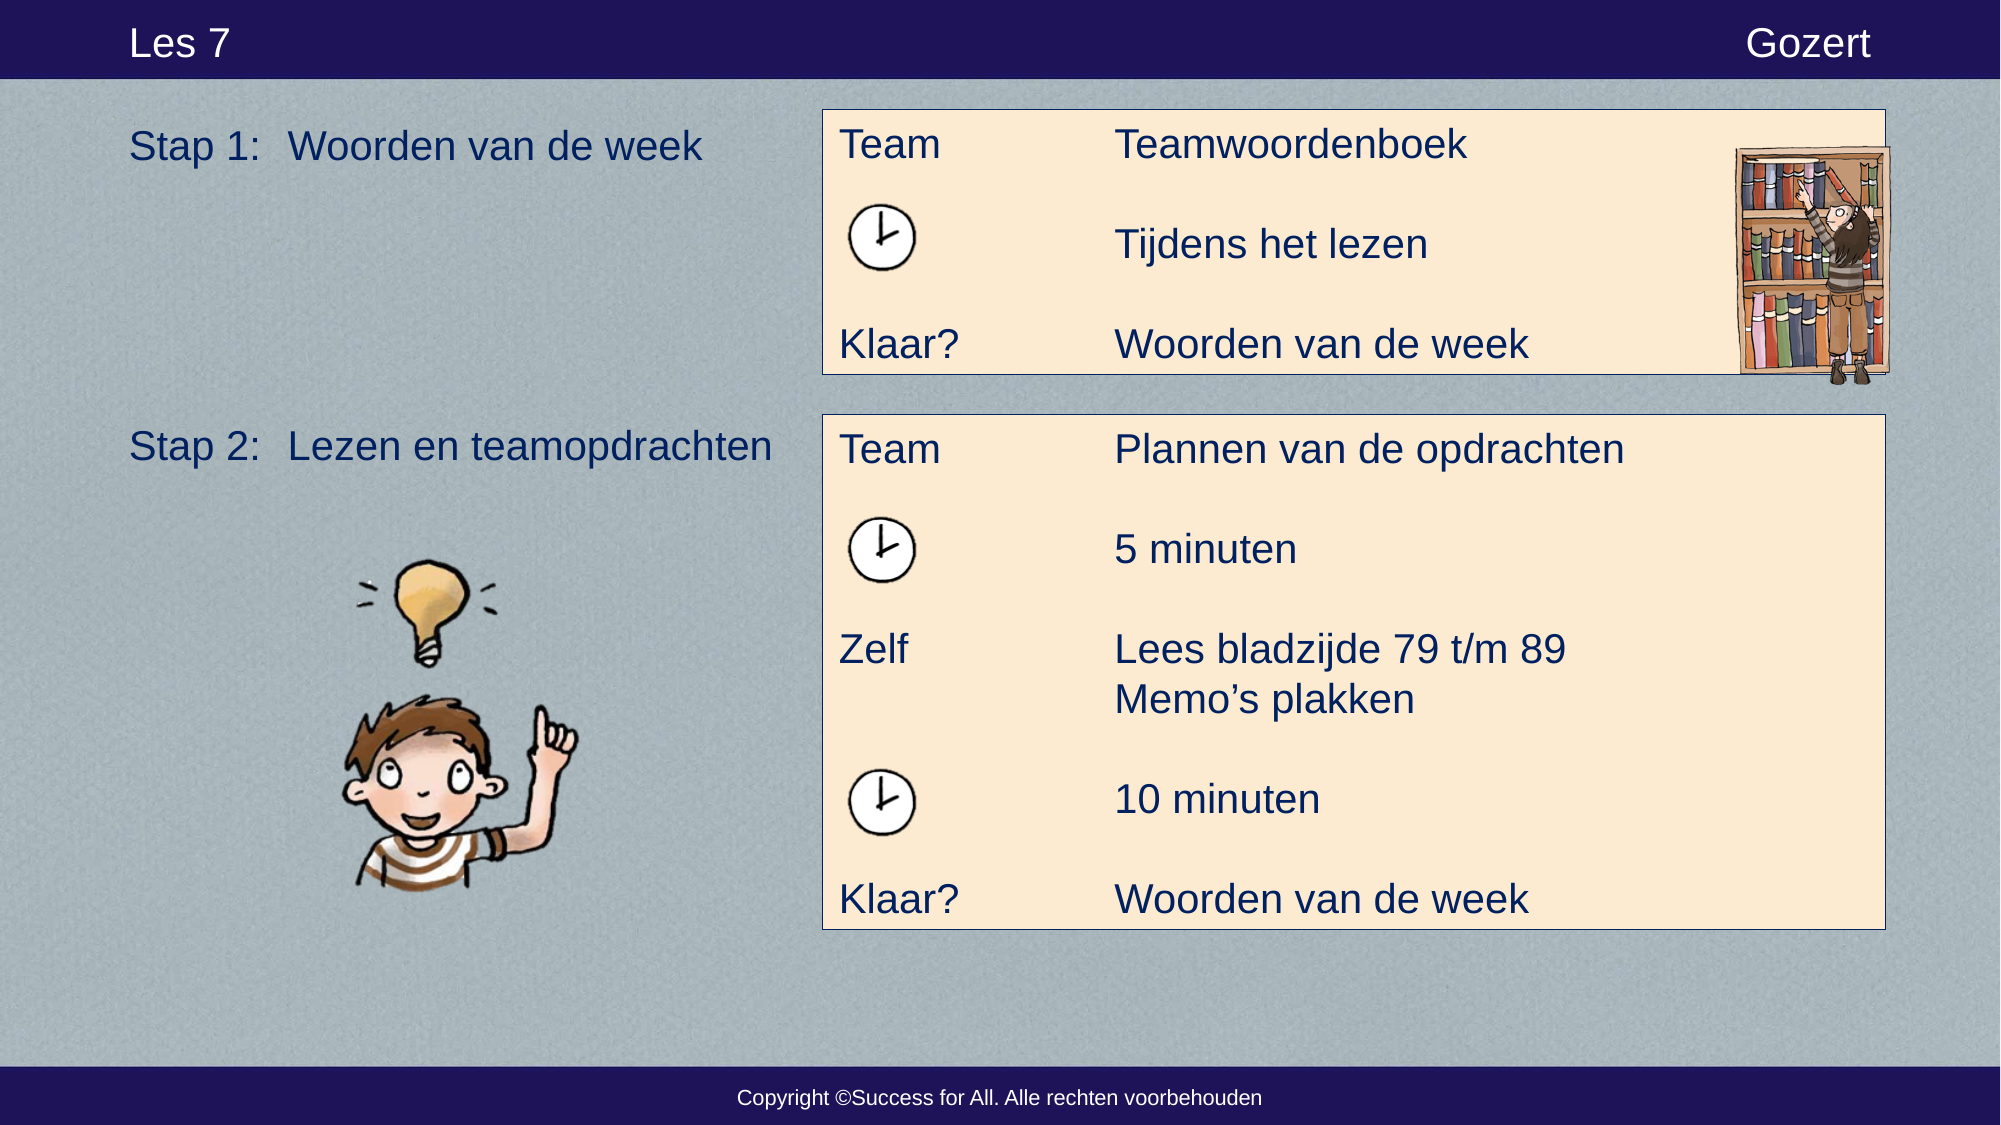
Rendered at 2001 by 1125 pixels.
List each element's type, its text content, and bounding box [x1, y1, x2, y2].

text_box Team Teamwoordenboek Tijdens het lezen Klaar? Woorden van de week [822, 109, 1886, 375]
text_box Gozert [999, 8, 1886, 73]
text_box Les 7 [114, 8, 354, 73]
text_box Stap 1: Woorden van de week Stap 2: Lezen en teamopdrachten [114, 111, 907, 527]
picture [0, 0, 2001, 1125]
text_box Team Plannen van de opdrachten 5 minuten Zelf Lees bladzijde 79 t/m 89 Memo’s plakken 10 minuten Klaar? Woorden van de week [822, 414, 1886, 930]
text_box Copyright ©Success for All. Alle rechten voorbehouden [0, 1076, 2000, 1125]
